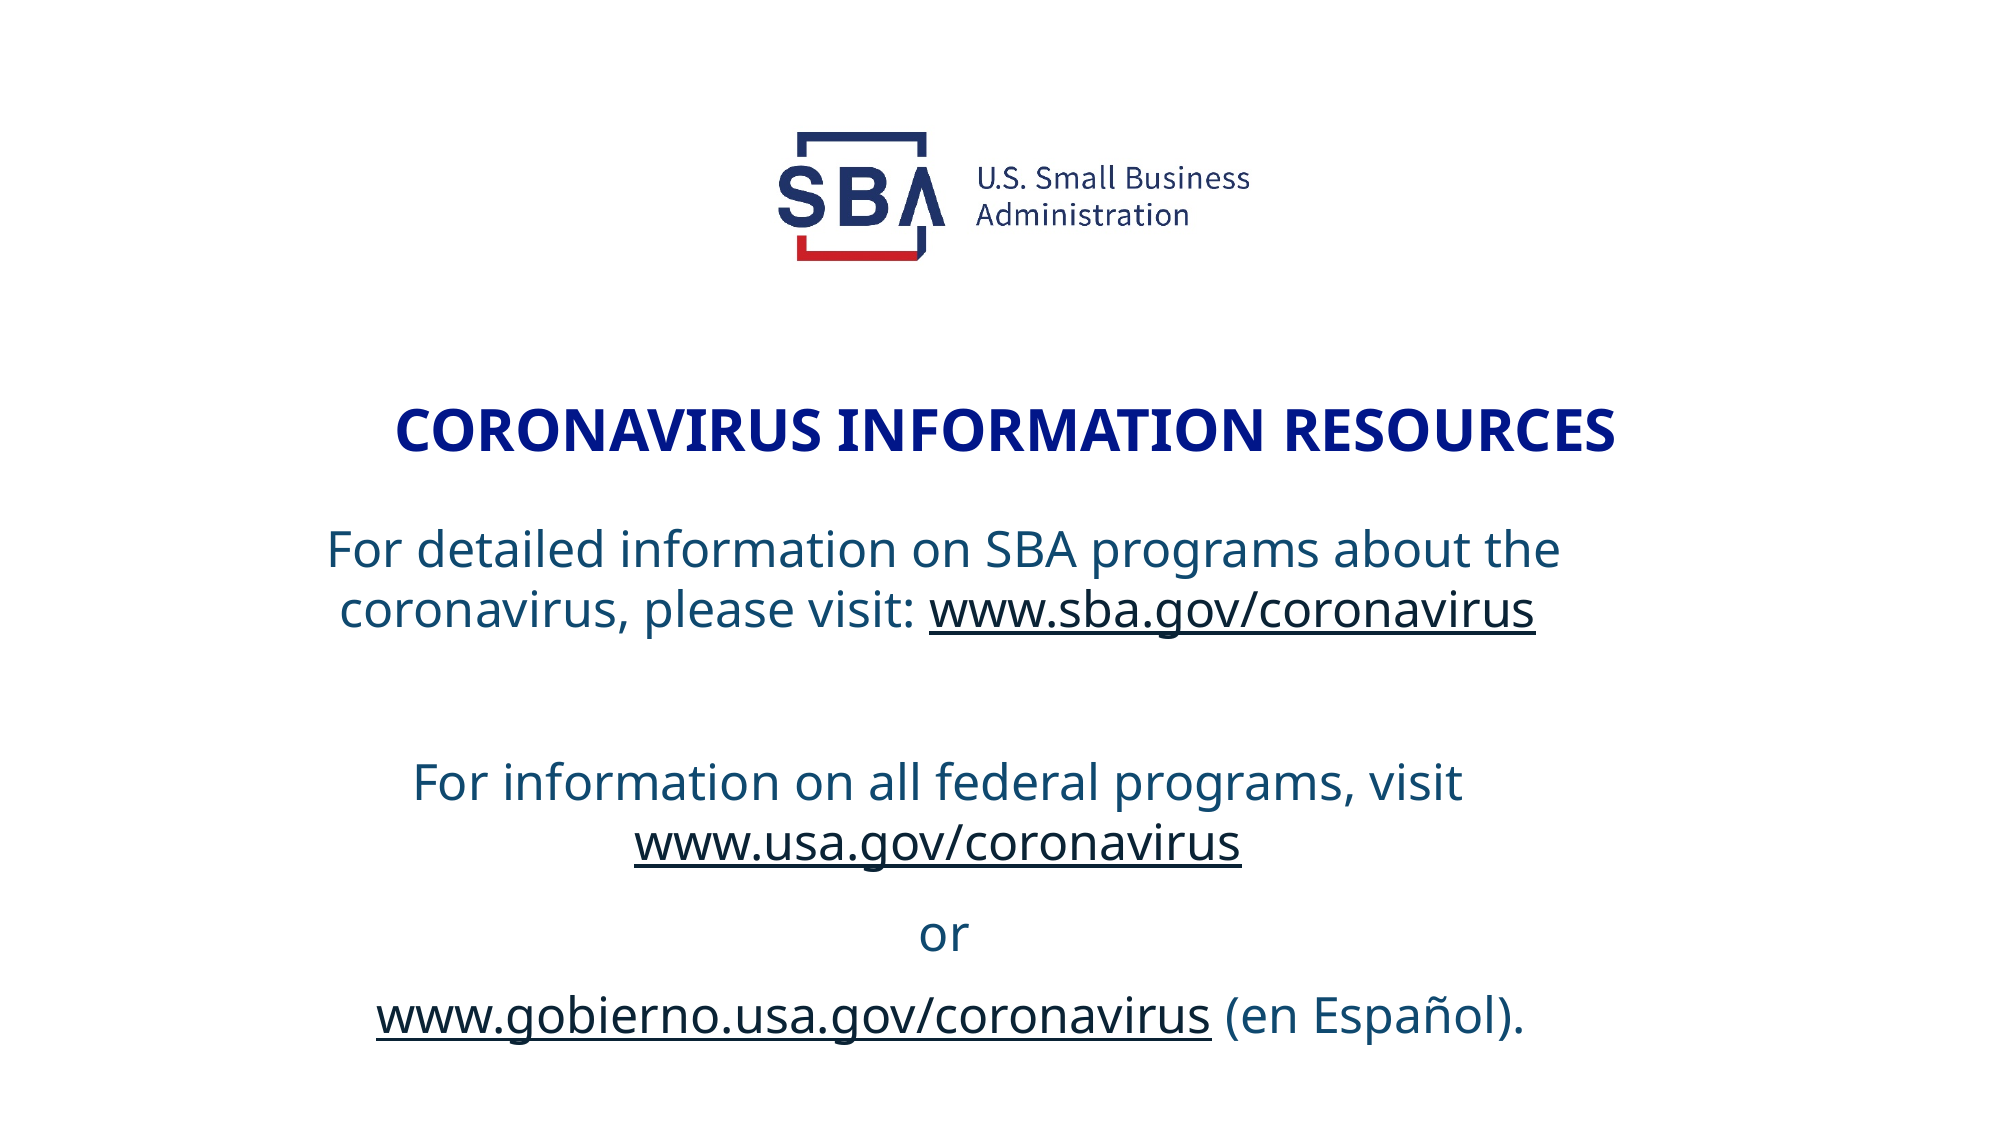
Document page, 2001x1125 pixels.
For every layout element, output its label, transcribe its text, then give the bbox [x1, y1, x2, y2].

title Coronavirus Information Resources [366, 355, 1661, 501]
picture [759, 70, 1268, 325]
list For detailed information on SBA programs about the coronavirus, please visit: www.sba.gov/coronavirus For information on all federal programs, visit www.usa.gov/coronavirus or www.gobierno.usa.gov/coronavirus (en Español). [228, 532, 1661, 1038]
